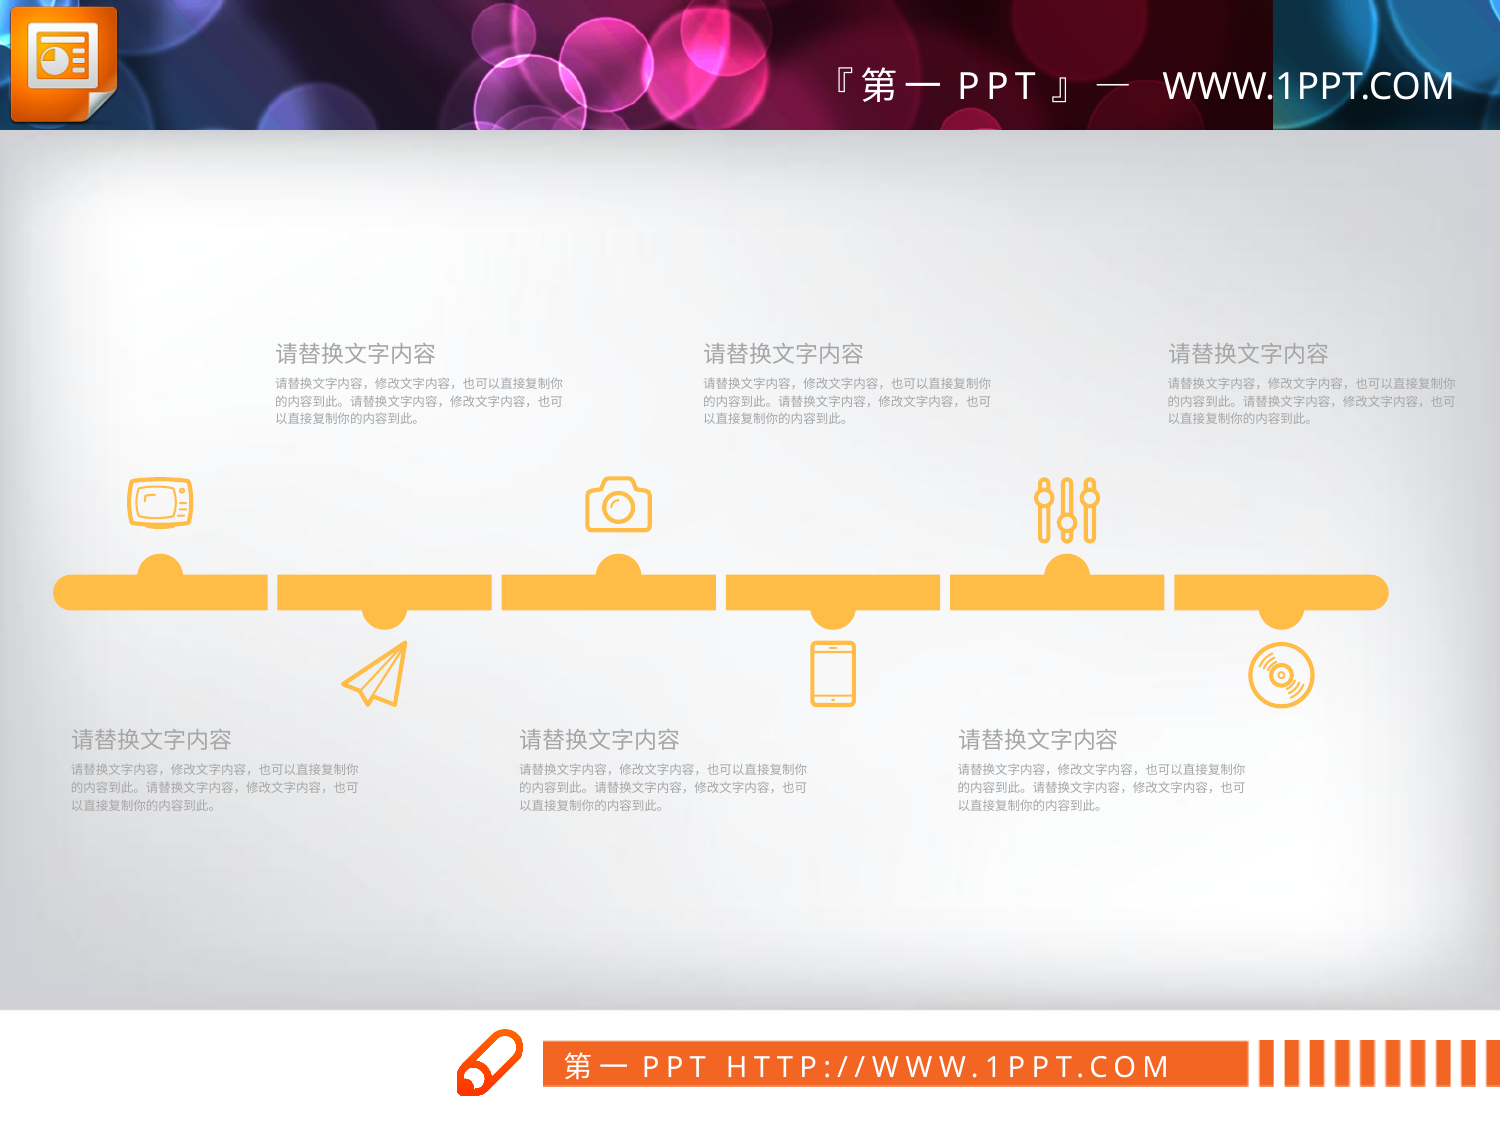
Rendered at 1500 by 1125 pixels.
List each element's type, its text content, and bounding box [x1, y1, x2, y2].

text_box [585, 476, 653, 533]
text_box 请替换文字内容 [1153, 326, 1345, 374]
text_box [810, 640, 857, 708]
text_box 请替换文字内容 [689, 326, 880, 374]
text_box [52, 553, 268, 611]
text_box 请替换文字内容，修改文字内容，也可以直接复制你的内容到此。请替换文字内容，修改文字内容，也可以直接复制你的内容到此。 [688, 365, 1009, 434]
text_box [277, 574, 492, 631]
text_box 请替换文字内容 [56, 712, 248, 761]
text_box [501, 553, 717, 611]
text_box 请替换文字内容，修改文字内容，也可以直接复制你的内容到此。请替换文字内容，修改文字内容，也可以直接复制你的内容到此。 [56, 751, 377, 821]
text_box 请替换文字内容，修改文字内容，也可以直接复制你的内容到此。请替换文字内容，修改文字内容，也可以直接复制你的内容到此。 [1152, 365, 1473, 434]
picture [0, 0, 1500, 1012]
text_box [1248, 641, 1315, 709]
text_box 请替换文字内容，修改文字内容，也可以直接复制你的内容到此。请替换文字内容，修改文字内容，也可以直接复制你的内容到此。 [504, 751, 825, 821]
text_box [126, 476, 194, 530]
text_box 请替换文字内容，修改文字内容，也可以直接复制你的内容到此。请替换文字内容，修改文字内容，也可以直接复制你的内容到此。 [942, 751, 1263, 821]
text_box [1174, 574, 1390, 631]
picture [543, 1040, 1500, 1087]
text_box 请替换文字内容 [260, 326, 452, 374]
text_box [340, 640, 408, 707]
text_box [1033, 476, 1101, 544]
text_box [949, 553, 1165, 611]
text_box 请替换文字内容 [505, 712, 696, 761]
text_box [725, 574, 941, 631]
text_box 请替换文字内容 [943, 712, 1135, 761]
text_box 请替换文字内容，修改文字内容，也可以直接复制你的内容到此。请替换文字内容，修改文字内容，也可以直接复制你的内容到此。 [260, 365, 581, 434]
